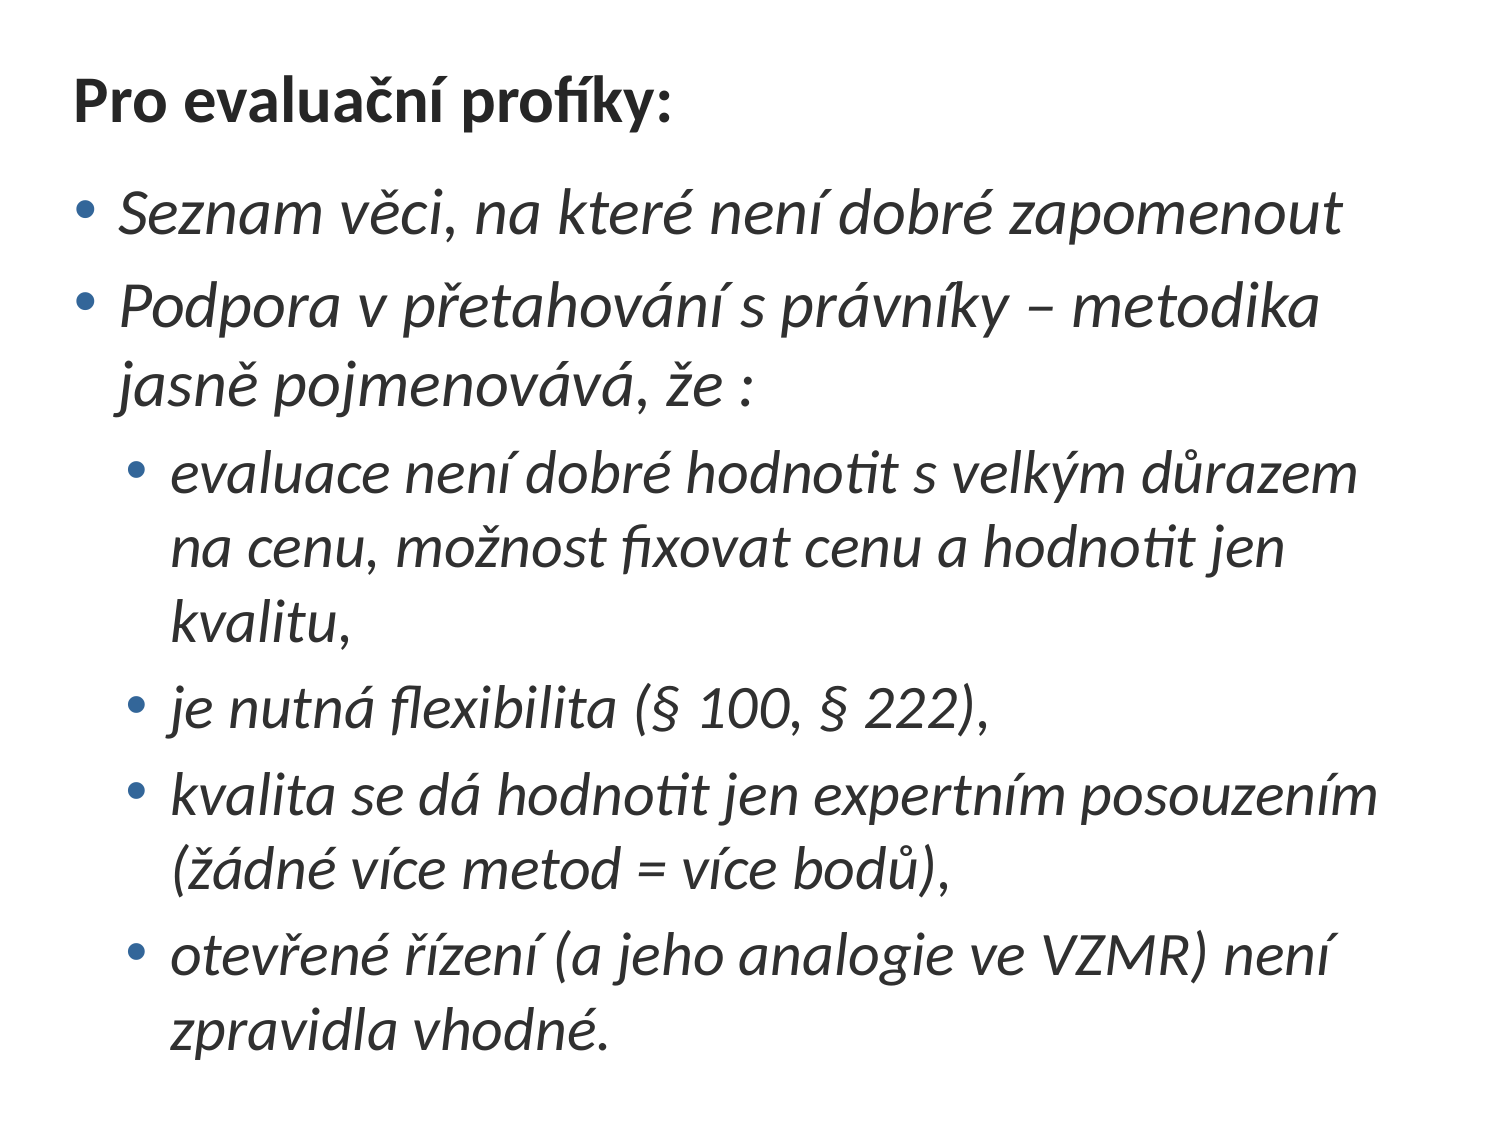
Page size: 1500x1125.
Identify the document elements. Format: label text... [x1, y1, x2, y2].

title Pro evaluační profíky: [58, 54, 1429, 144]
list Seznam věci, na které není dobré zapomenout Podpora v přetahování s právníky – metodika jasně pojmenovává, že : evaluace není dobré hodnotit s velkým důrazem na cenu, možnost fixovat cenu a hodnotit jen kvalitu, je nutná flexibilita (§ 100, § 222), kvalita se dá hodnotit jen expertním posouzením (žádné více metod = více bodů), otevřené řízení (a jeho analogie ve VZMR) není zpravidla vhodné. [58, 160, 1429, 1071]
